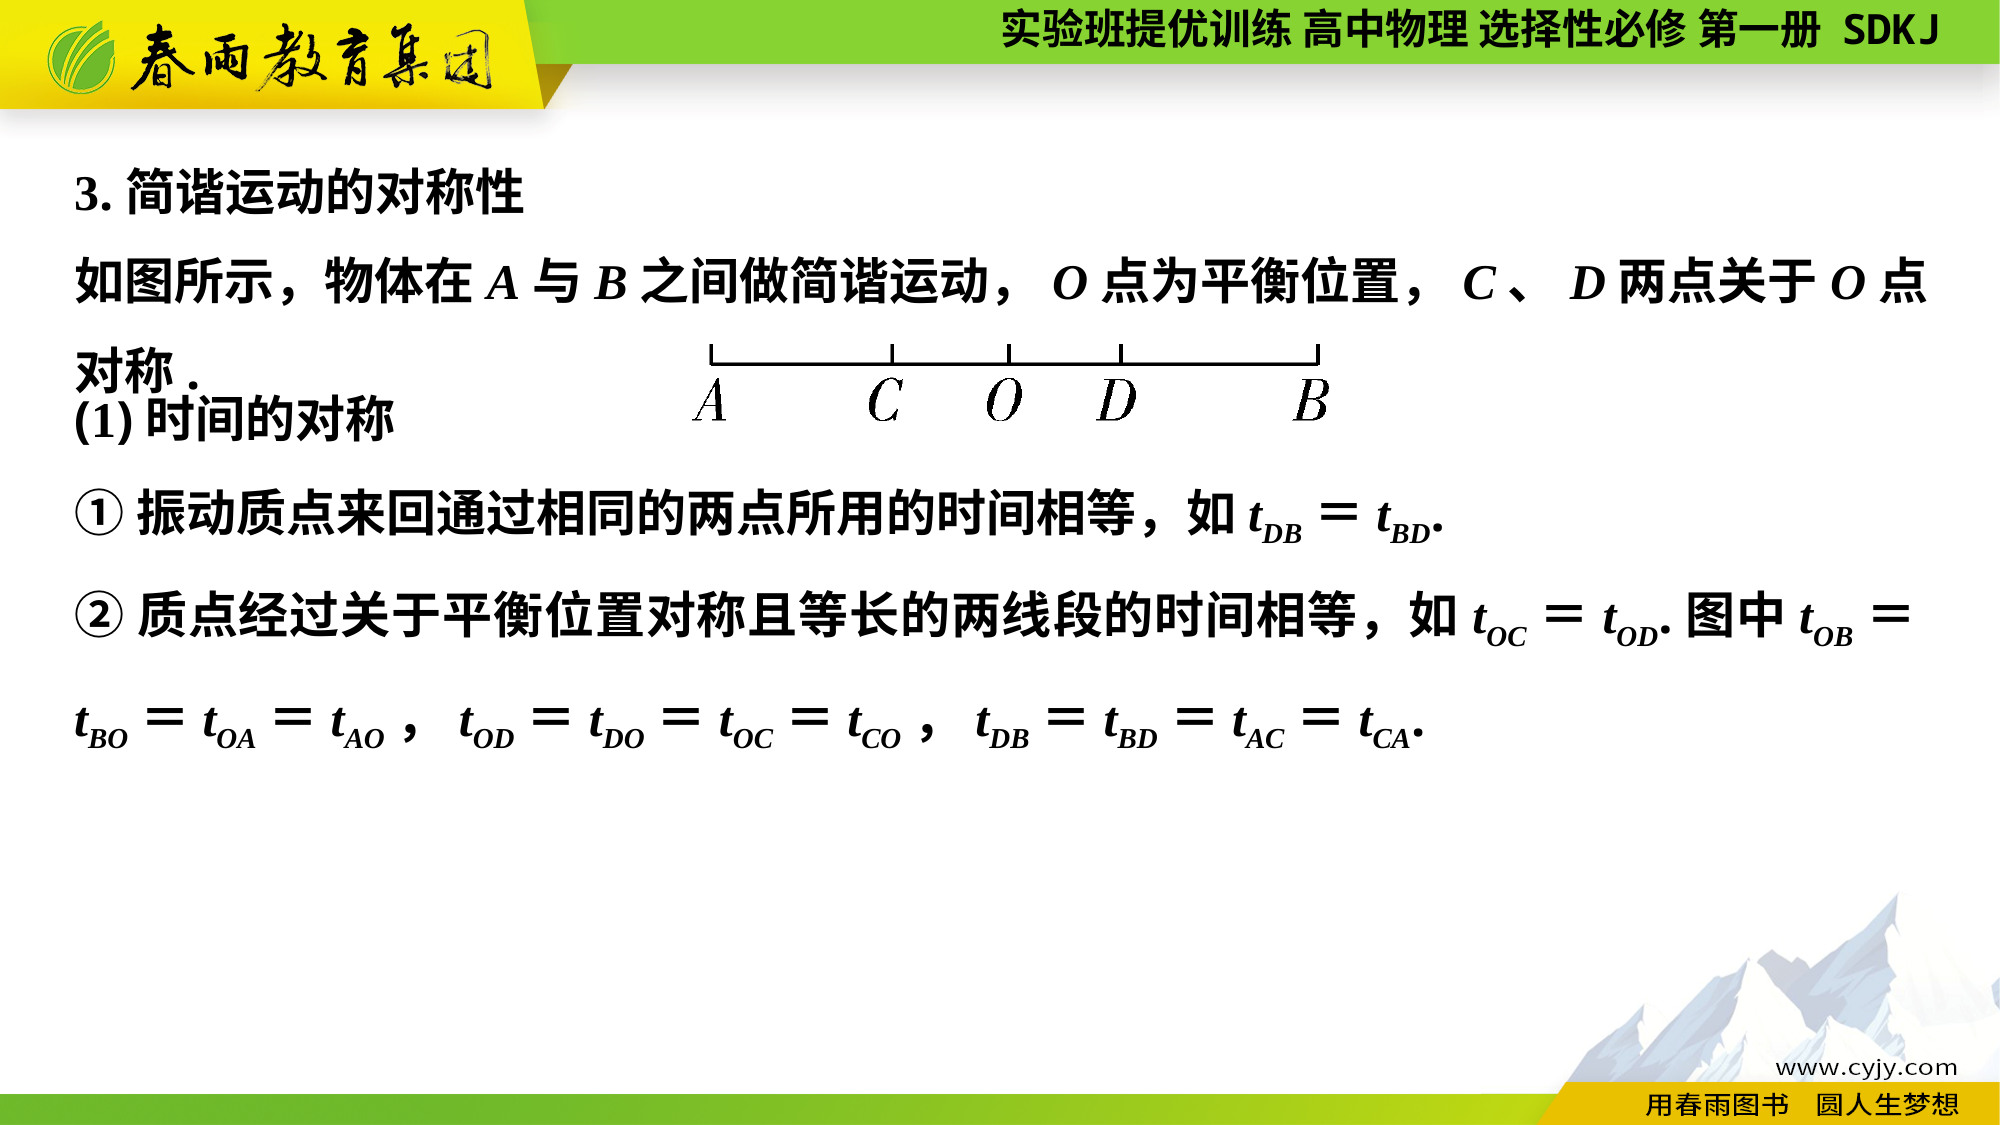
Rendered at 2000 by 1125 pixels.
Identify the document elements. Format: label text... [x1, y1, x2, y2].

picture [0, 0, 2000, 1125]
text_box (1)时间的对称 ①振动质点来回通过相同的两点所用的时间相等，如tDB＝tBD. ②质点经过关于平衡位置对称且等长的两线段的时间相等，如tOC＝tOD.图中tOB＝tBO＝tOA＝tAO，tOD＝tDO＝tOC＝tCO，tDB＝tBD＝tAC＝tCA. [59, 349, 1944, 762]
list 3.简谐运动的对称性 如图所示，物体在A与B之间做简谐运动，O点为平衡位置，C、D两点关于O点对称. [59, 122, 1944, 308]
